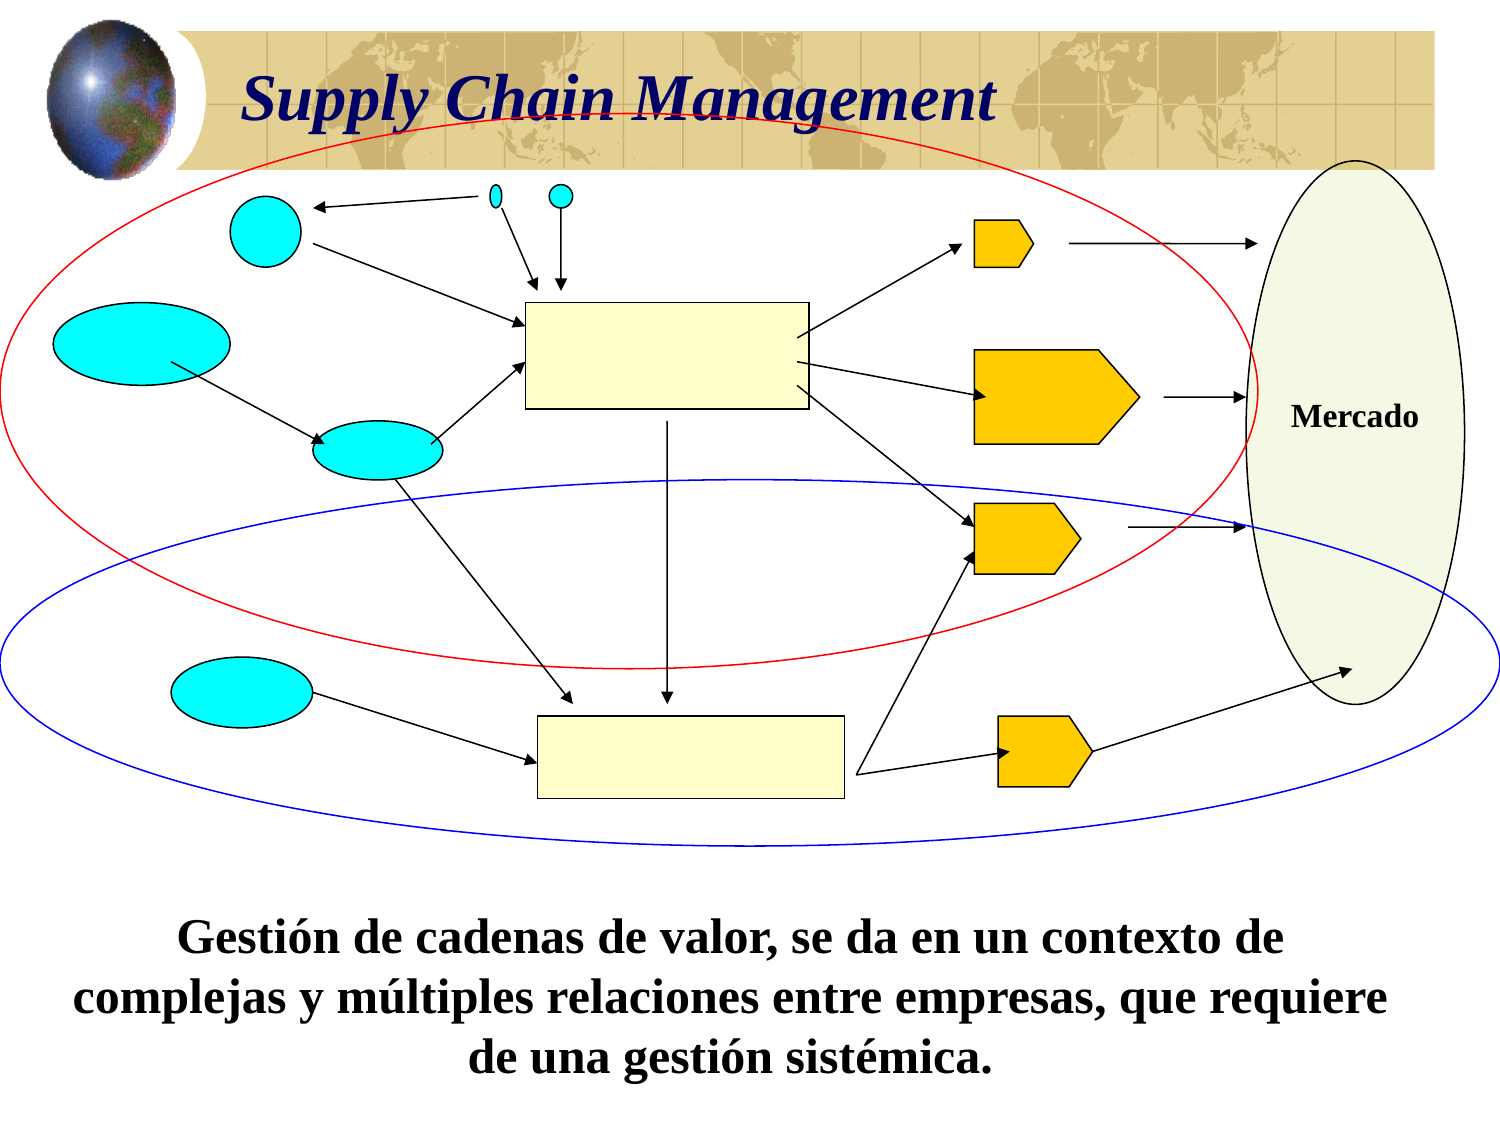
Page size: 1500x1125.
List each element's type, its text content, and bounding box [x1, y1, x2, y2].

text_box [52, 160, 1465, 419]
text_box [0, 420, 1500, 847]
picture [42, 14, 190, 185]
text_box Gestión de cadenas de valor, se da en un contexto de complejas y múltiples relaciones entre empresas, que requiere de una gestión sistémica. [49, 896, 1412, 1092]
text_box [0, 285, 47, 419]
title Supply Chain Management [224, 30, 1500, 157]
text_box [283, 113, 974, 159]
